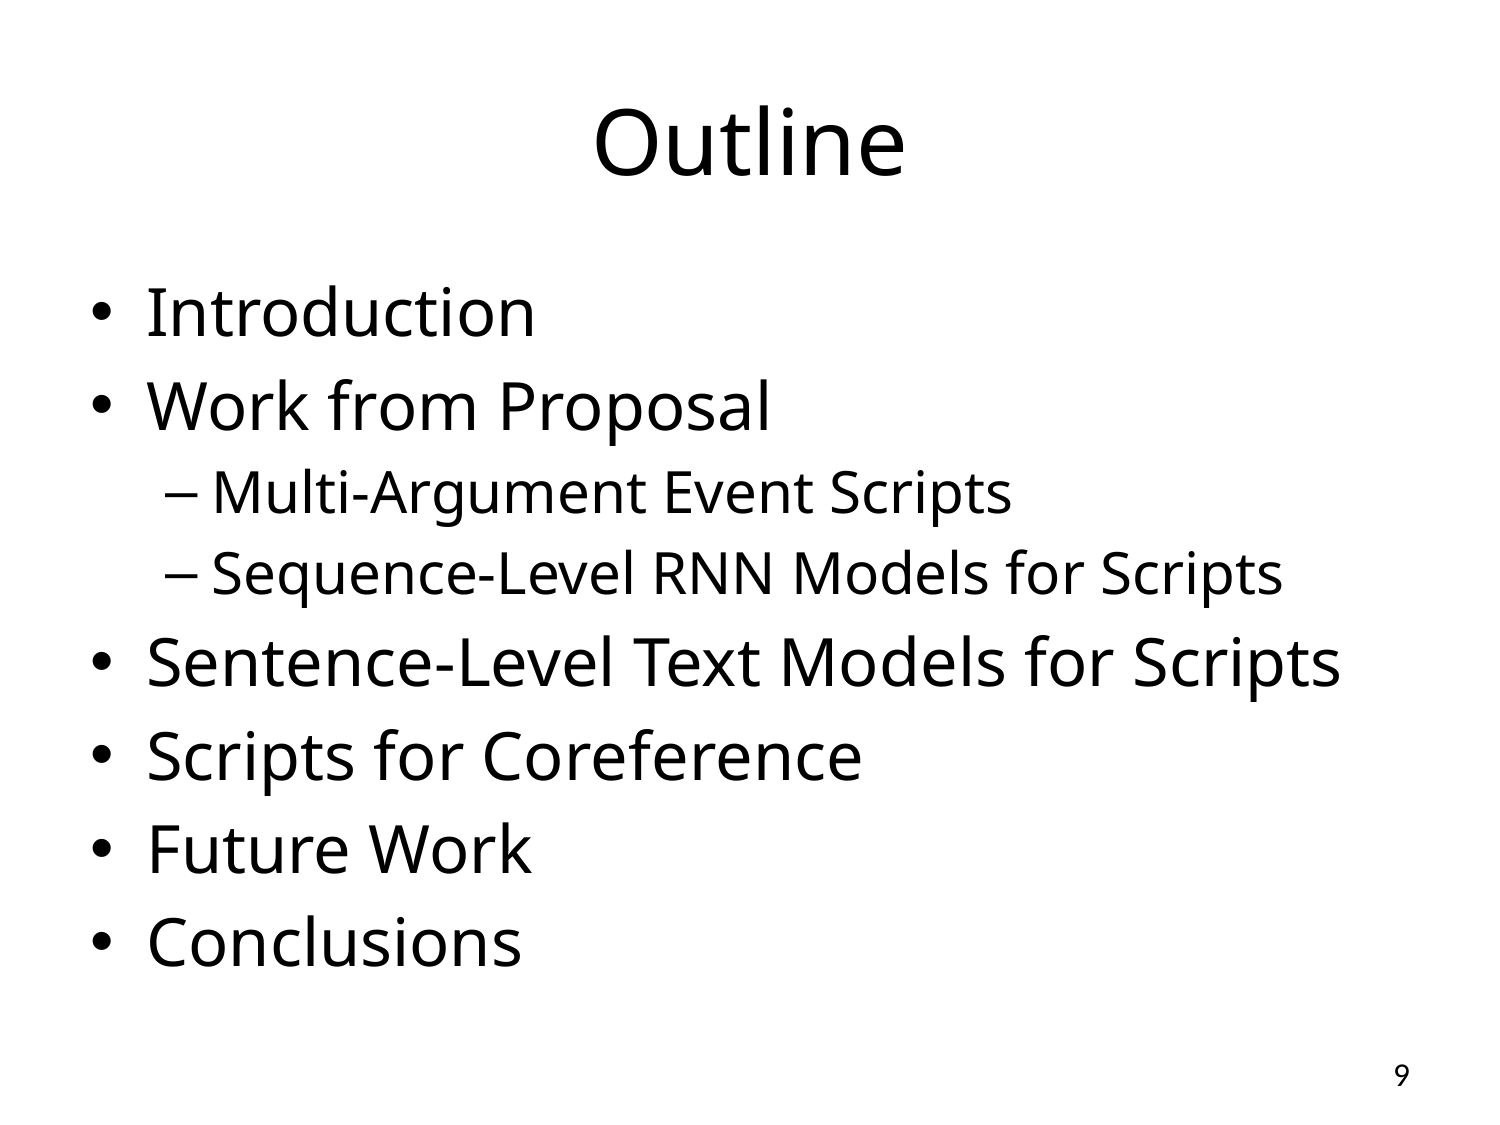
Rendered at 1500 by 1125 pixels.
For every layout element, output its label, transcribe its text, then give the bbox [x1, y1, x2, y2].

title Outline [75, 45, 1425, 233]
slide_number 9 [1074, 1042, 1425, 1103]
list Introduction Work from Proposal Multi-Argument Event Scripts Sequence-Level RNN Models for Scripts Sentence-Level Text Models for Scripts Scripts for Coreference Future Work Conclusions [75, 262, 1425, 1005]
